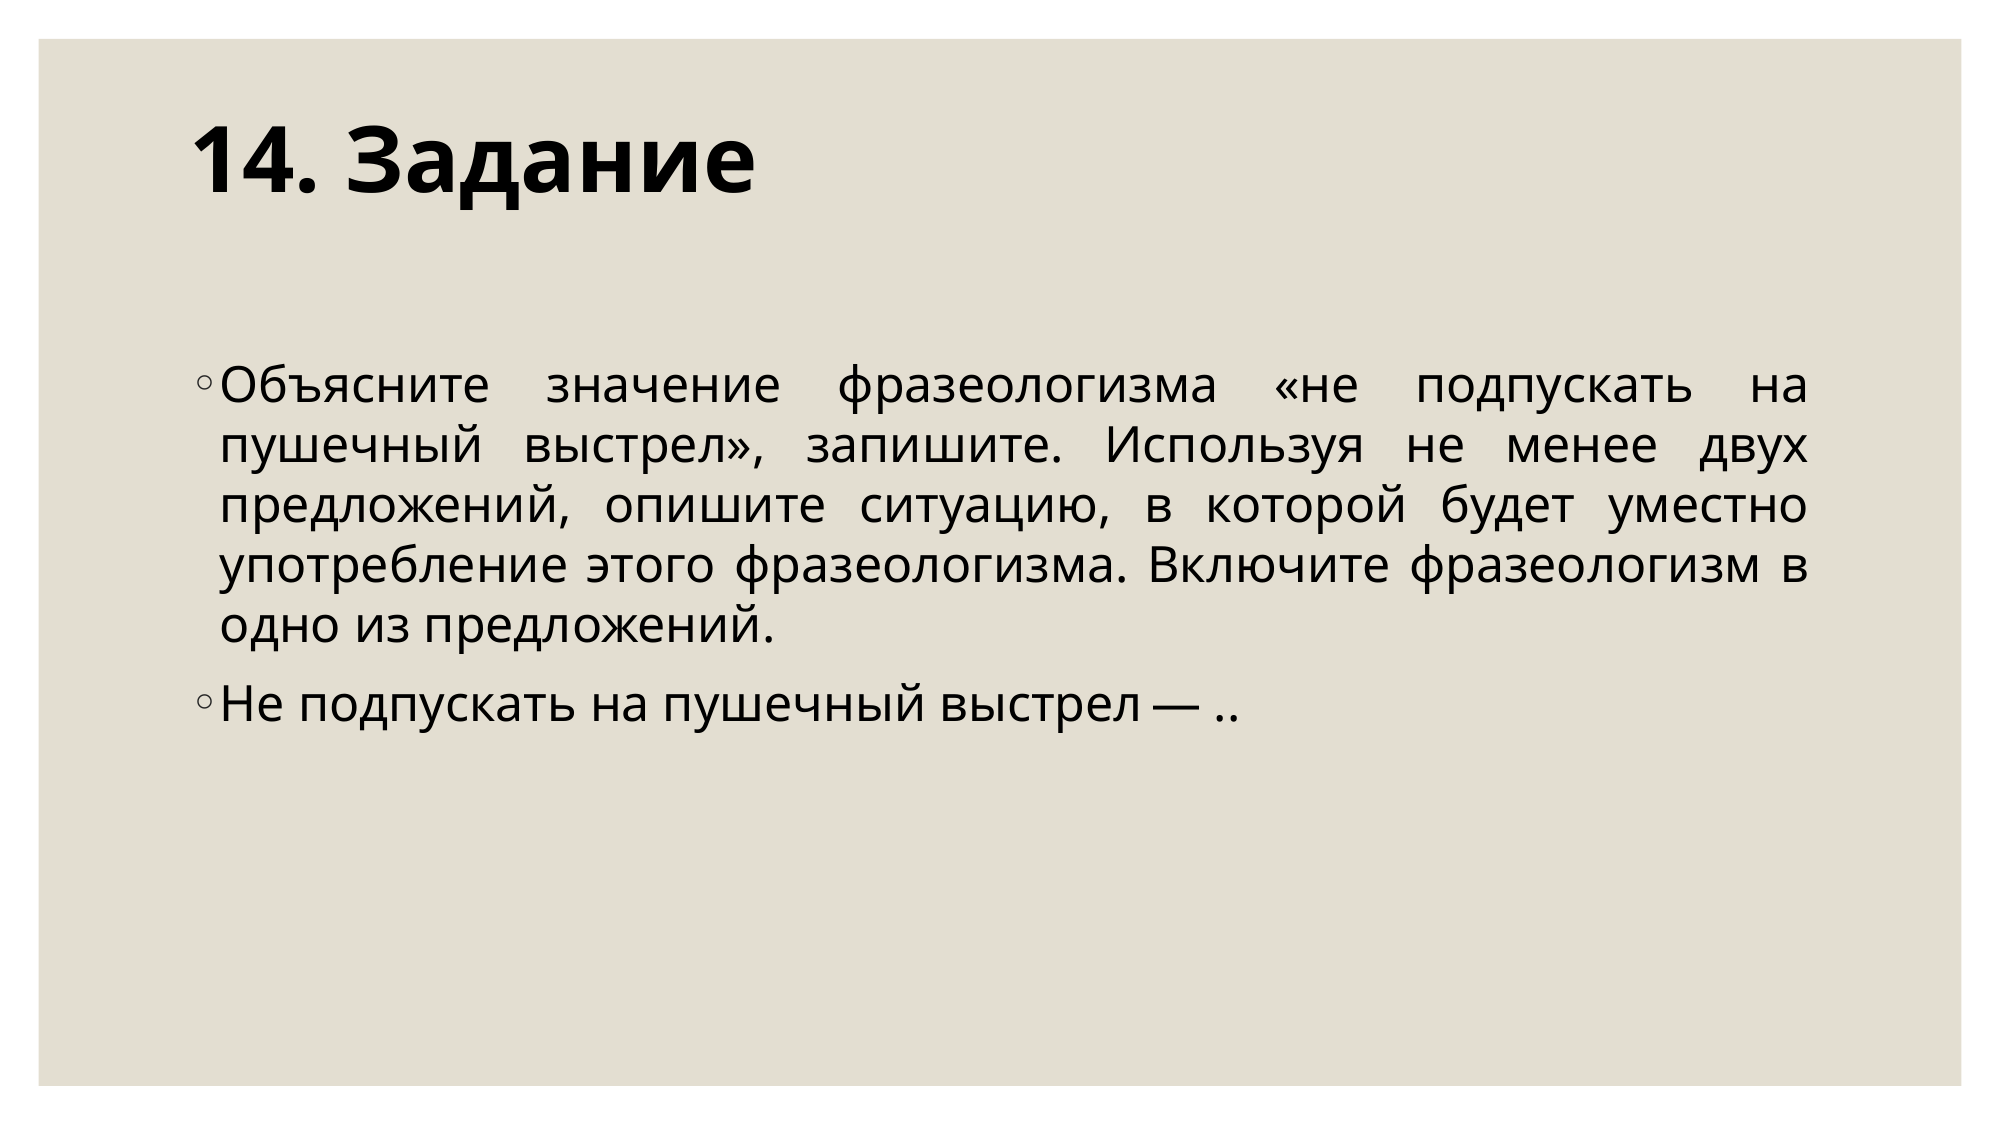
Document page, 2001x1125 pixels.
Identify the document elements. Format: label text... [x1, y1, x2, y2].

title 14. Задание [174, 105, 1825, 331]
list Объясните значение фразеологизма «не подпускать на пушечный выстрел», запишите. Используя не менее двух предложений, опишите ситуацию, в которой будет уместно употребление этого фразеологизма. Включите фразеологизм в одно из предложений. Не подпускать на пушечный выстрел — .. [174, 345, 1825, 990]
